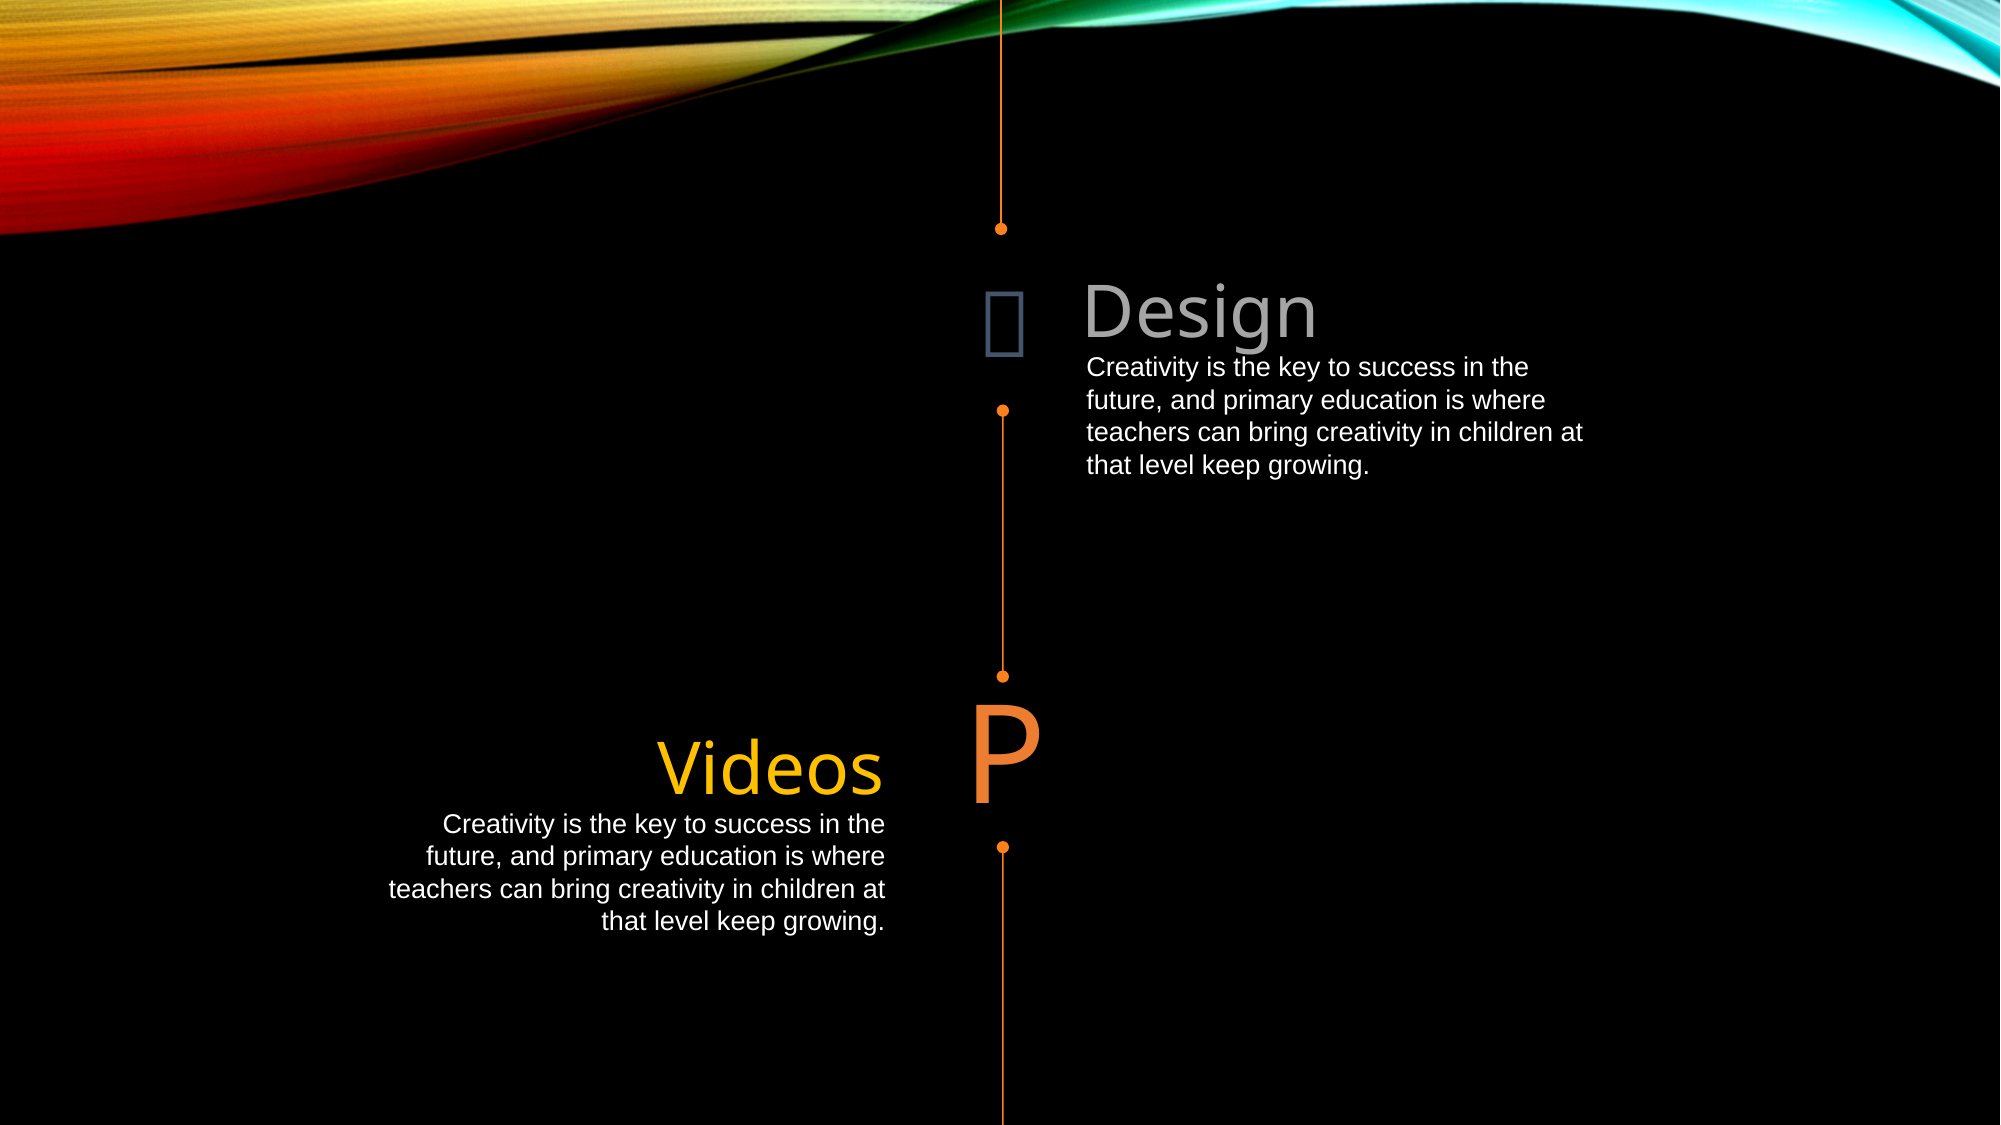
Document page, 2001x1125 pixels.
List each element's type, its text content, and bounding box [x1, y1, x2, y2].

text_box Design [1066, 259, 1759, 357]
text_box Creativity is the key to success in the future, and primary education is where teachers can bring creativity in children at that level keep growing. [364, 814, 900, 953]
text_box Videos [269, 716, 900, 814]
text_box P [948, 658, 1062, 838]
text_box  [962, 258, 1048, 384]
text_box Creativity is the key to success in the future, and primary education is where teachers can bring creativity in children at that level keep growing. [1071, 357, 1608, 503]
picture [0, 0, 2000, 237]
